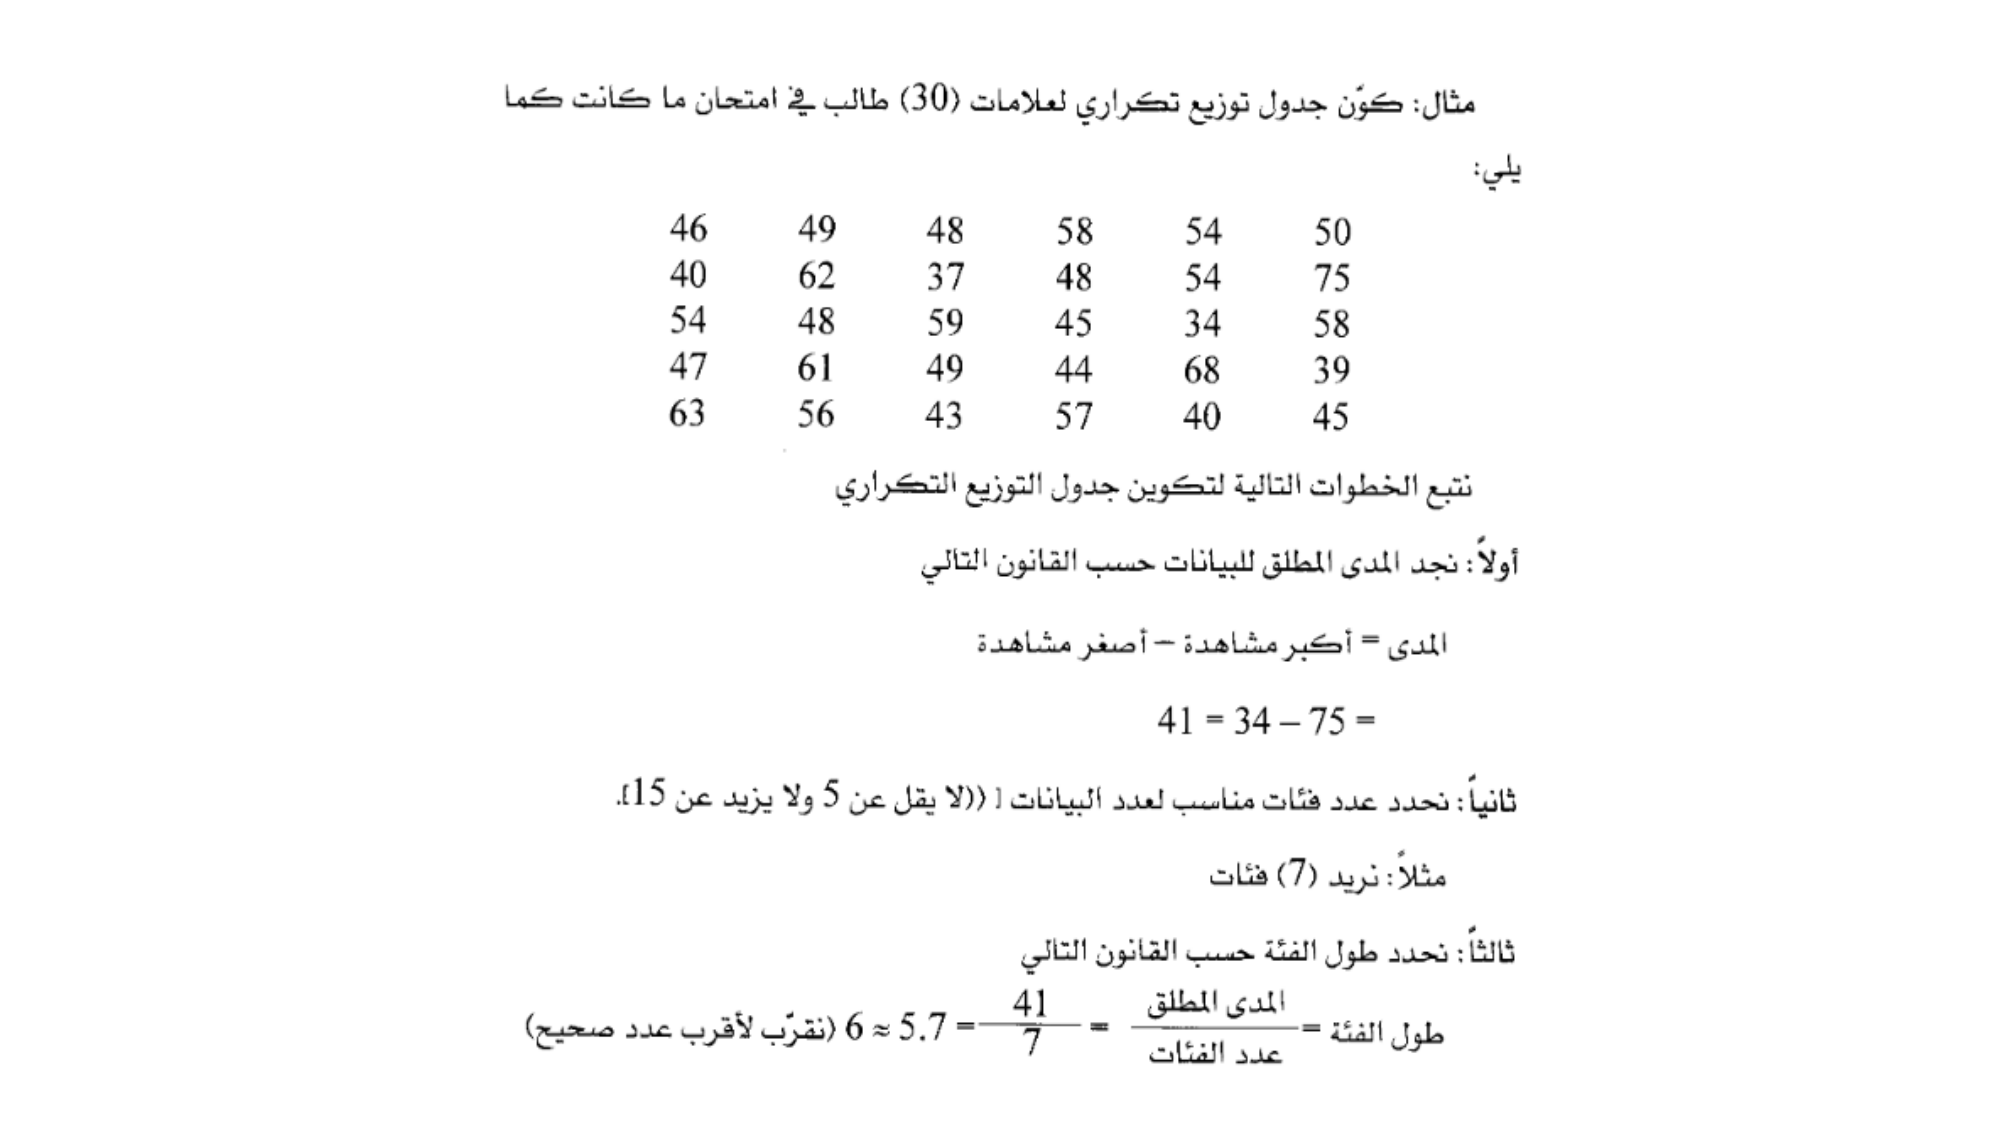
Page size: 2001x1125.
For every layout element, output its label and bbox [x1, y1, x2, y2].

picture [498, 65, 1546, 1084]
